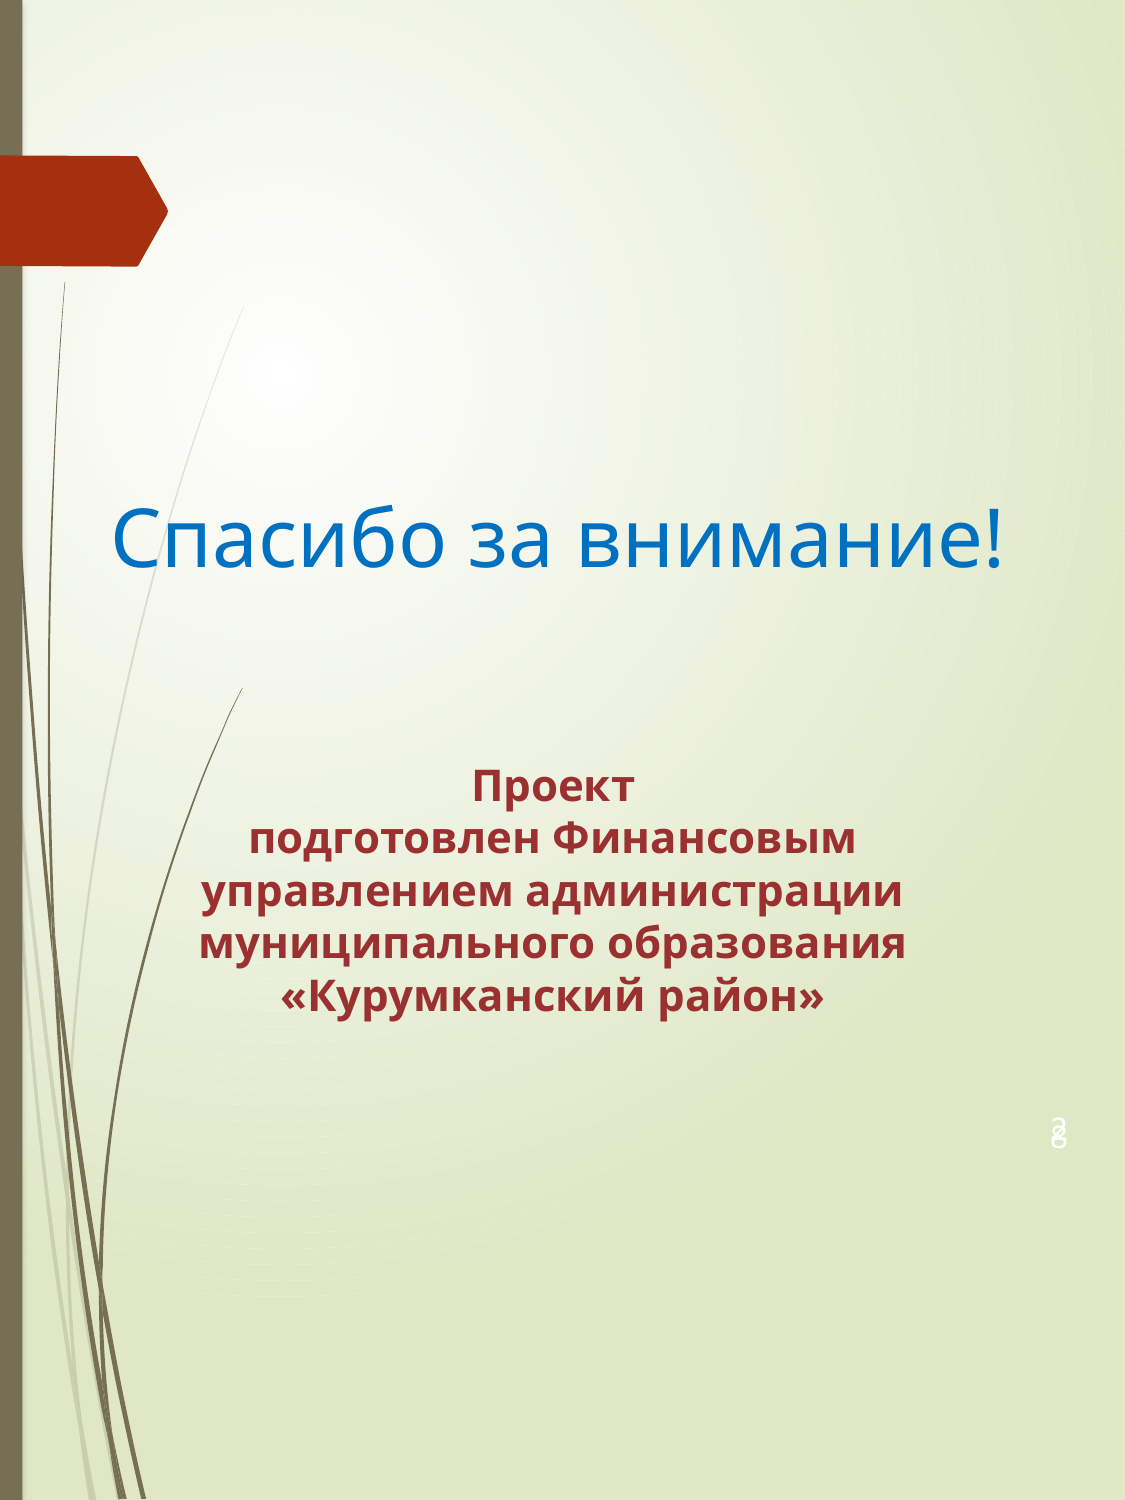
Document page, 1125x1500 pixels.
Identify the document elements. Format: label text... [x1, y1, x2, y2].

slide_number 28 [1035, 1123, 1069, 1162]
text_box Проект подготовлен Финансовым управлением администрации муниципального образования «Курумканский район» [75, 749, 1032, 1080]
title Спасибо за внимание! [28, 478, 1089, 592]
